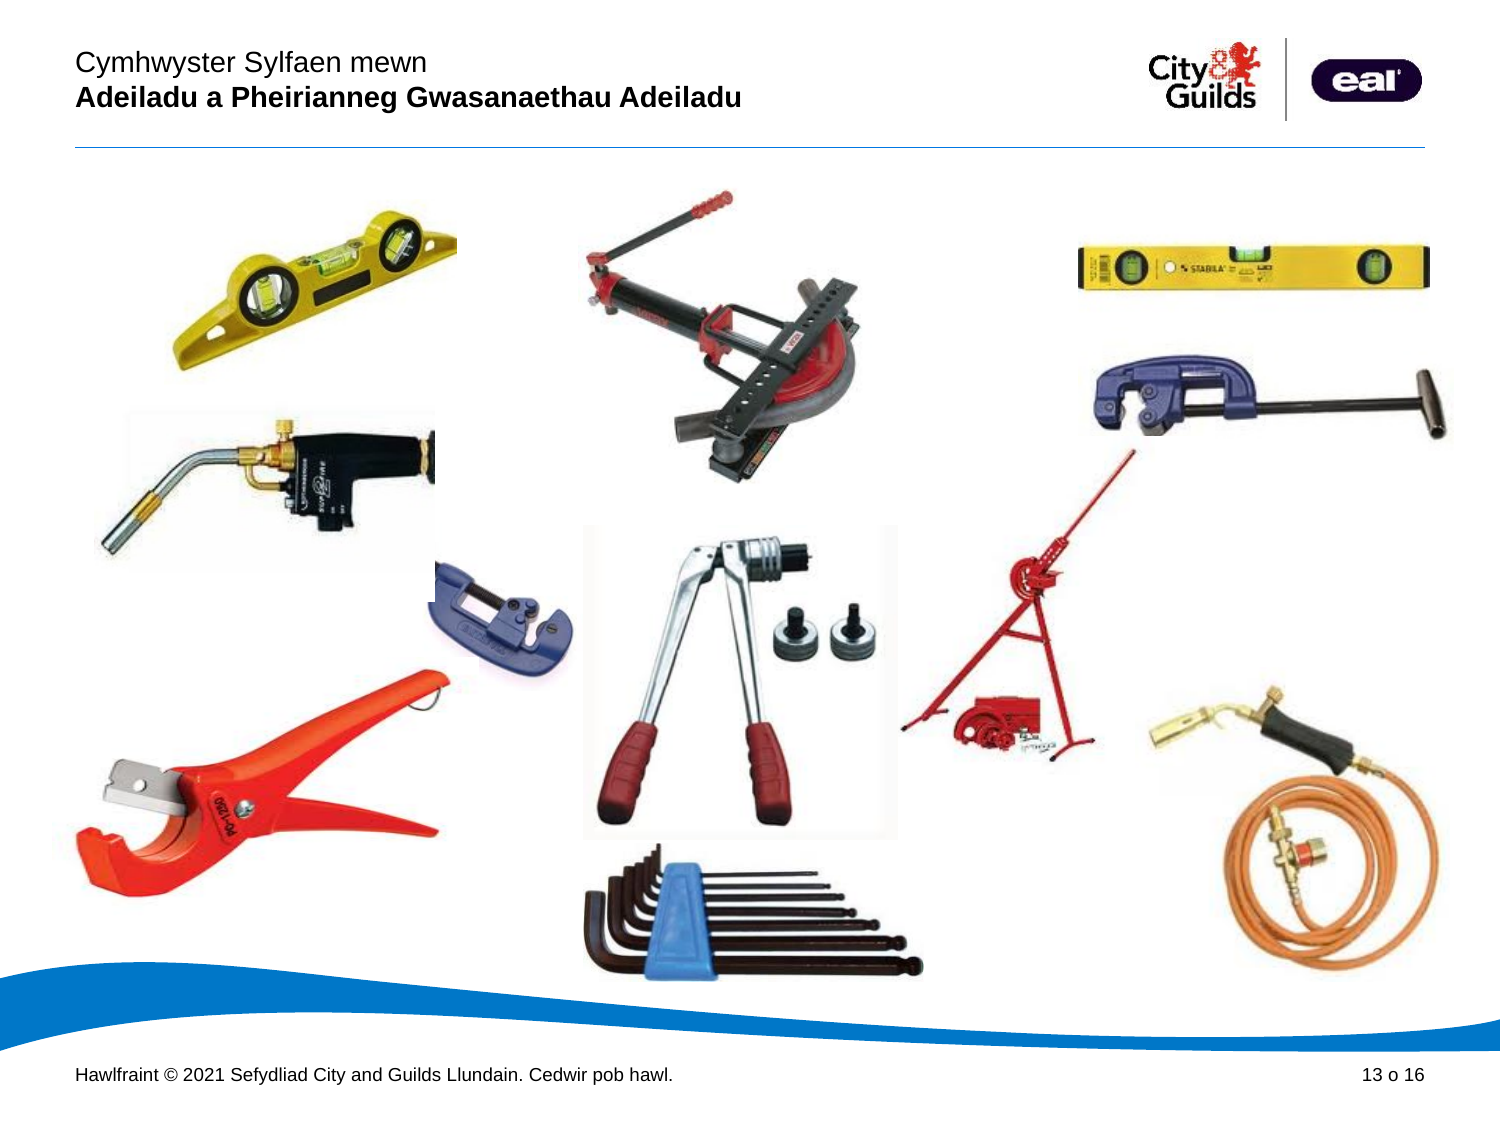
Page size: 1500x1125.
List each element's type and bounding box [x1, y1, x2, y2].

picture [52, 166, 1454, 982]
picture [583, 843, 924, 982]
picture [1149, 38, 1422, 121]
